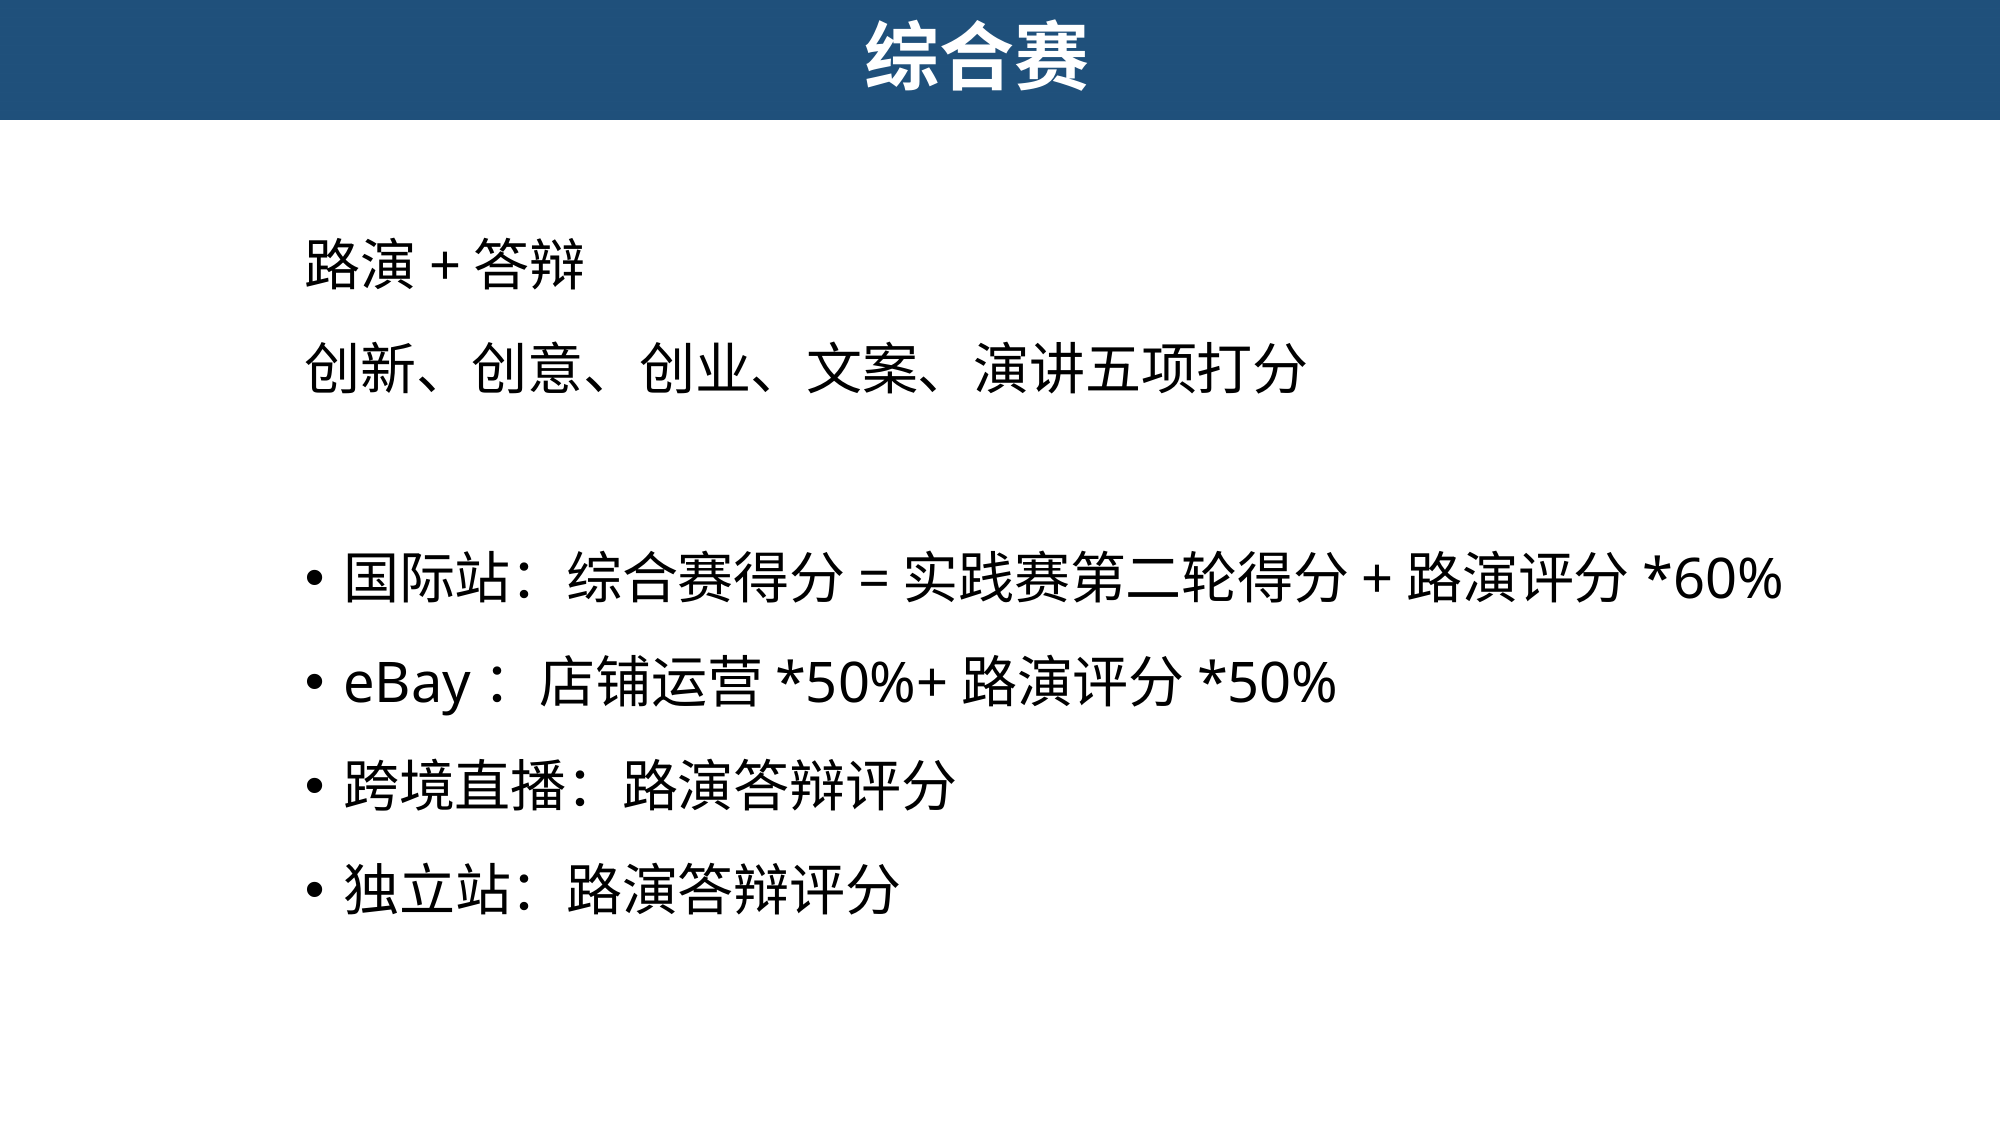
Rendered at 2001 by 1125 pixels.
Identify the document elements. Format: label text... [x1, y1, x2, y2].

picture [0, 0, 2000, 120]
list 路演+答辩 创新、创意、创业、文案、演讲五项打分 国际站：综合赛得分=实践赛第二轮得分+路演评分*60% eBay：店铺运营*50%+路演评分*50% 跨境直播：路演答辩评分 独立站：路演答辩评分 [289, 229, 1963, 937]
